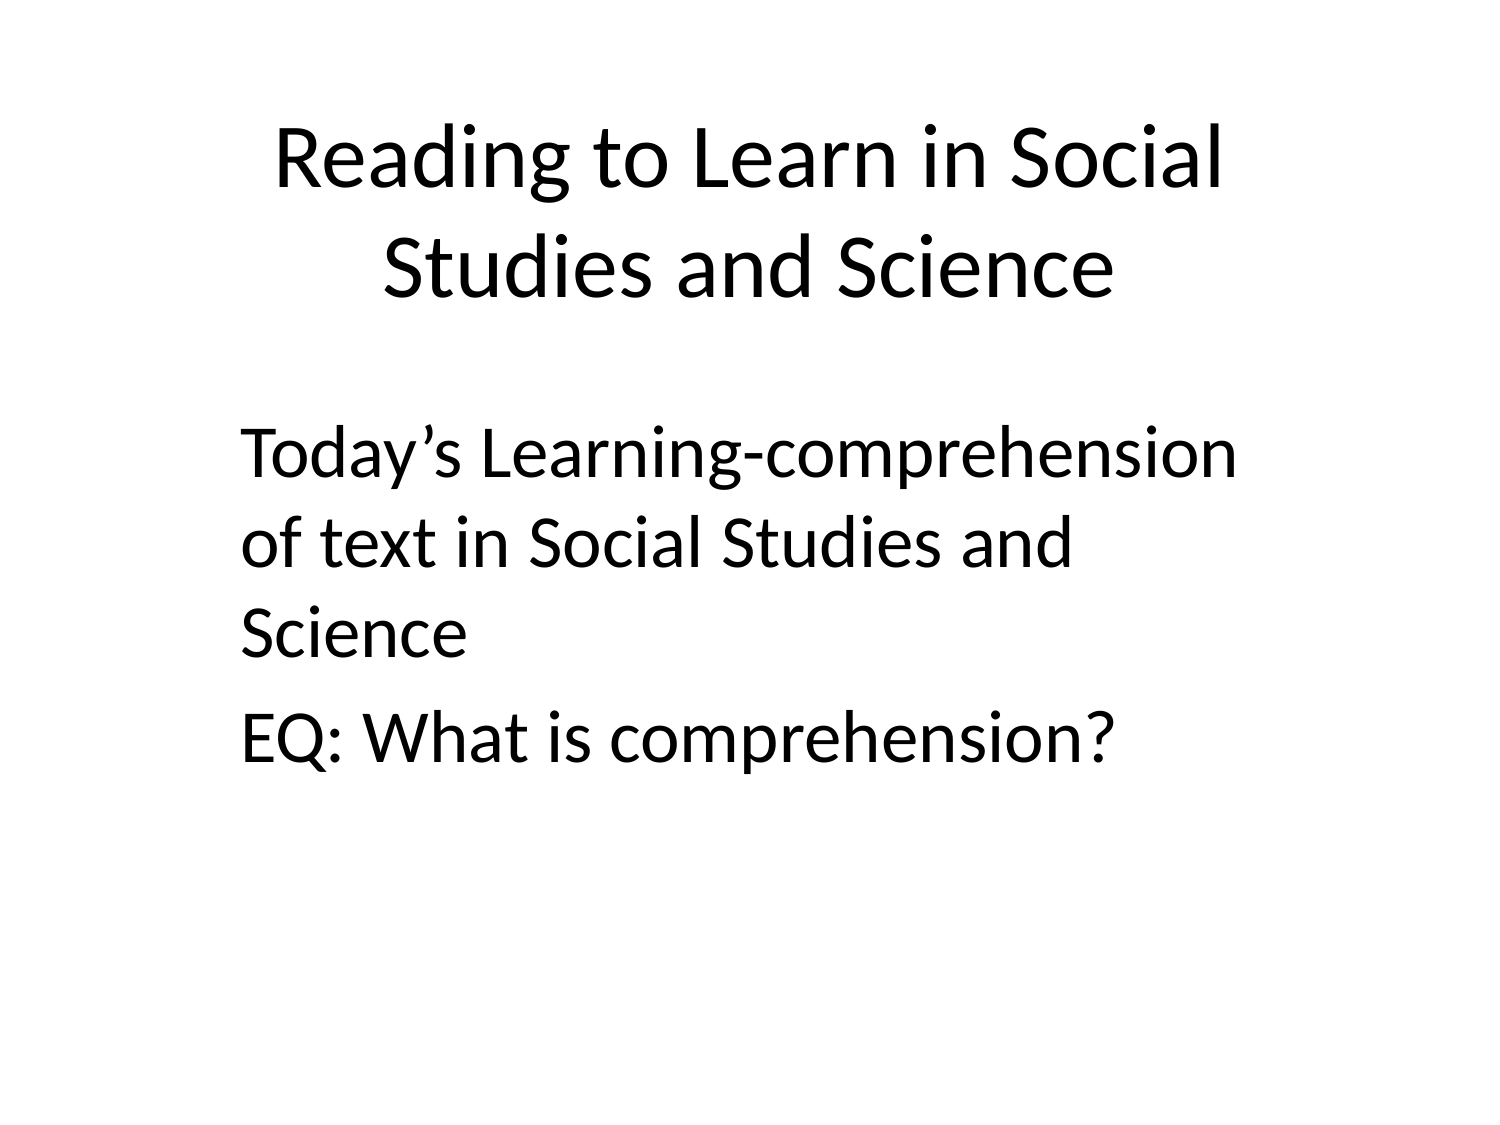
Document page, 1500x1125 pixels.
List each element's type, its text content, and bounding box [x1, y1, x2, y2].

title Reading to Learn in Social Studies and Science [112, 62, 1388, 350]
subtitle Today’s Learning-comprehension of text in Social Studies and Science EQ: What is comprehension? [225, 299, 1275, 925]
